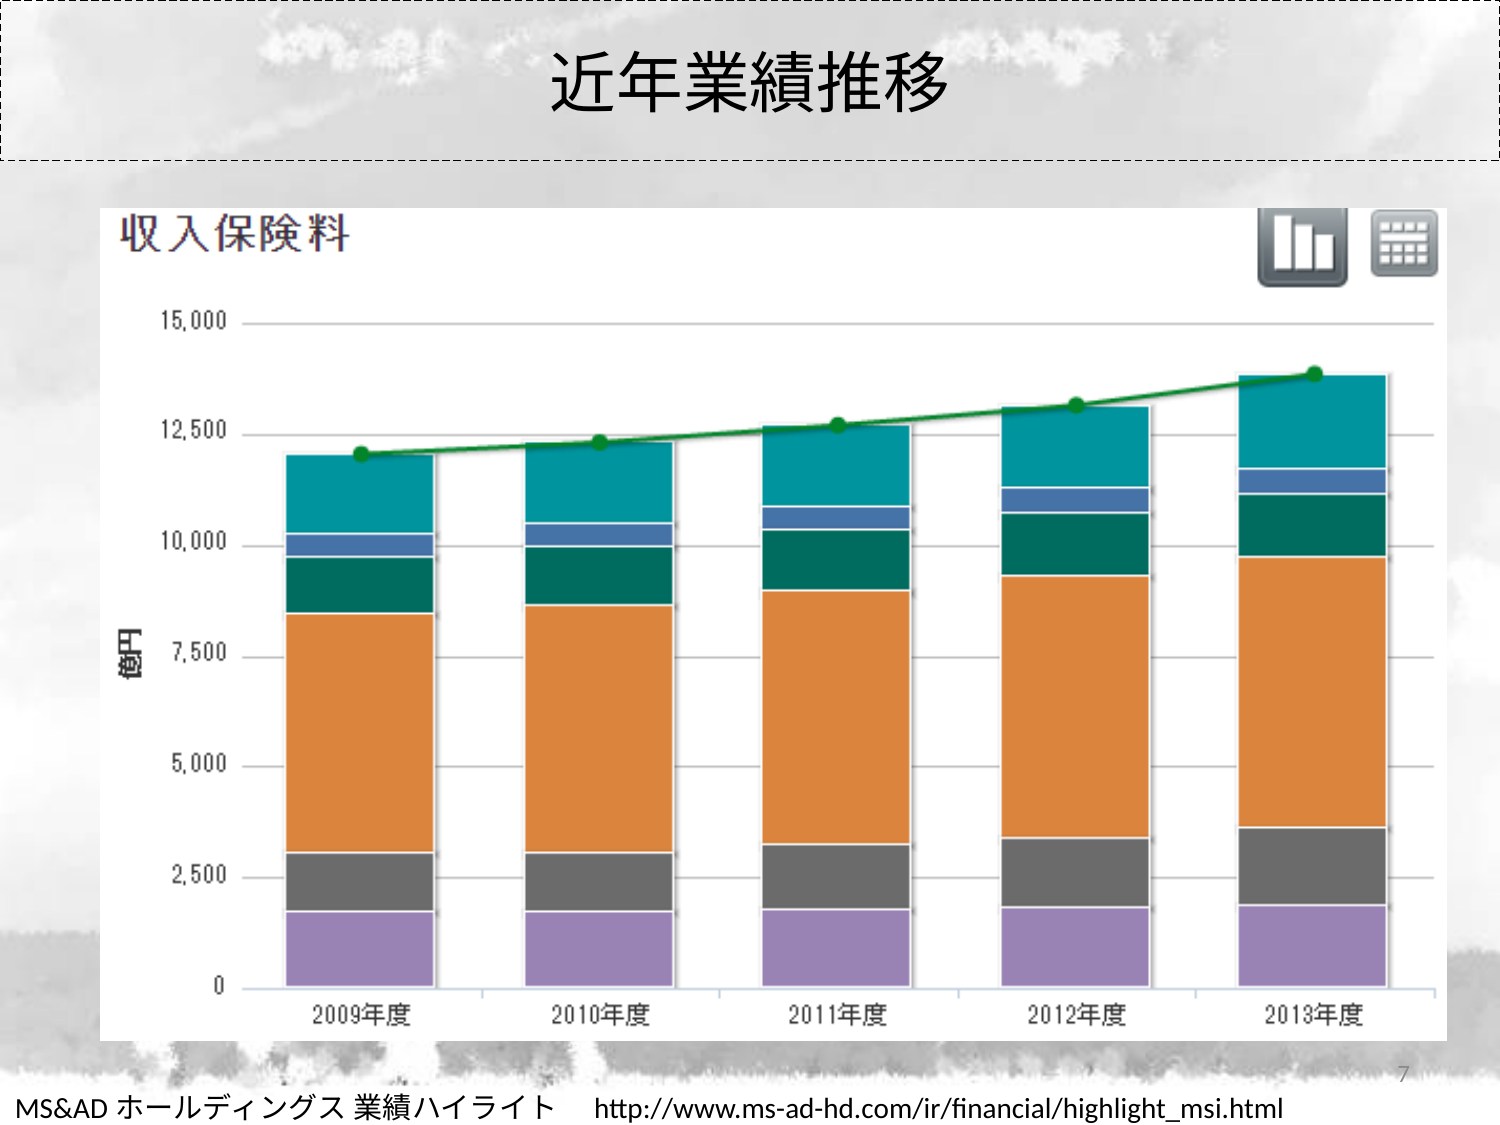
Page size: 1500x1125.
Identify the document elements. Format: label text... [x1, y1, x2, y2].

text_box MS&ADホールディングス 業績ハイライト http://www.ms-ad-hd.com/ir/financial/highlight_msi.html [0, 1082, 1500, 1125]
picture [0, 161, 1500, 1082]
title 近年業績推移 [0, 0, 1500, 161]
slide_number 7 [1074, 1049, 1425, 1082]
